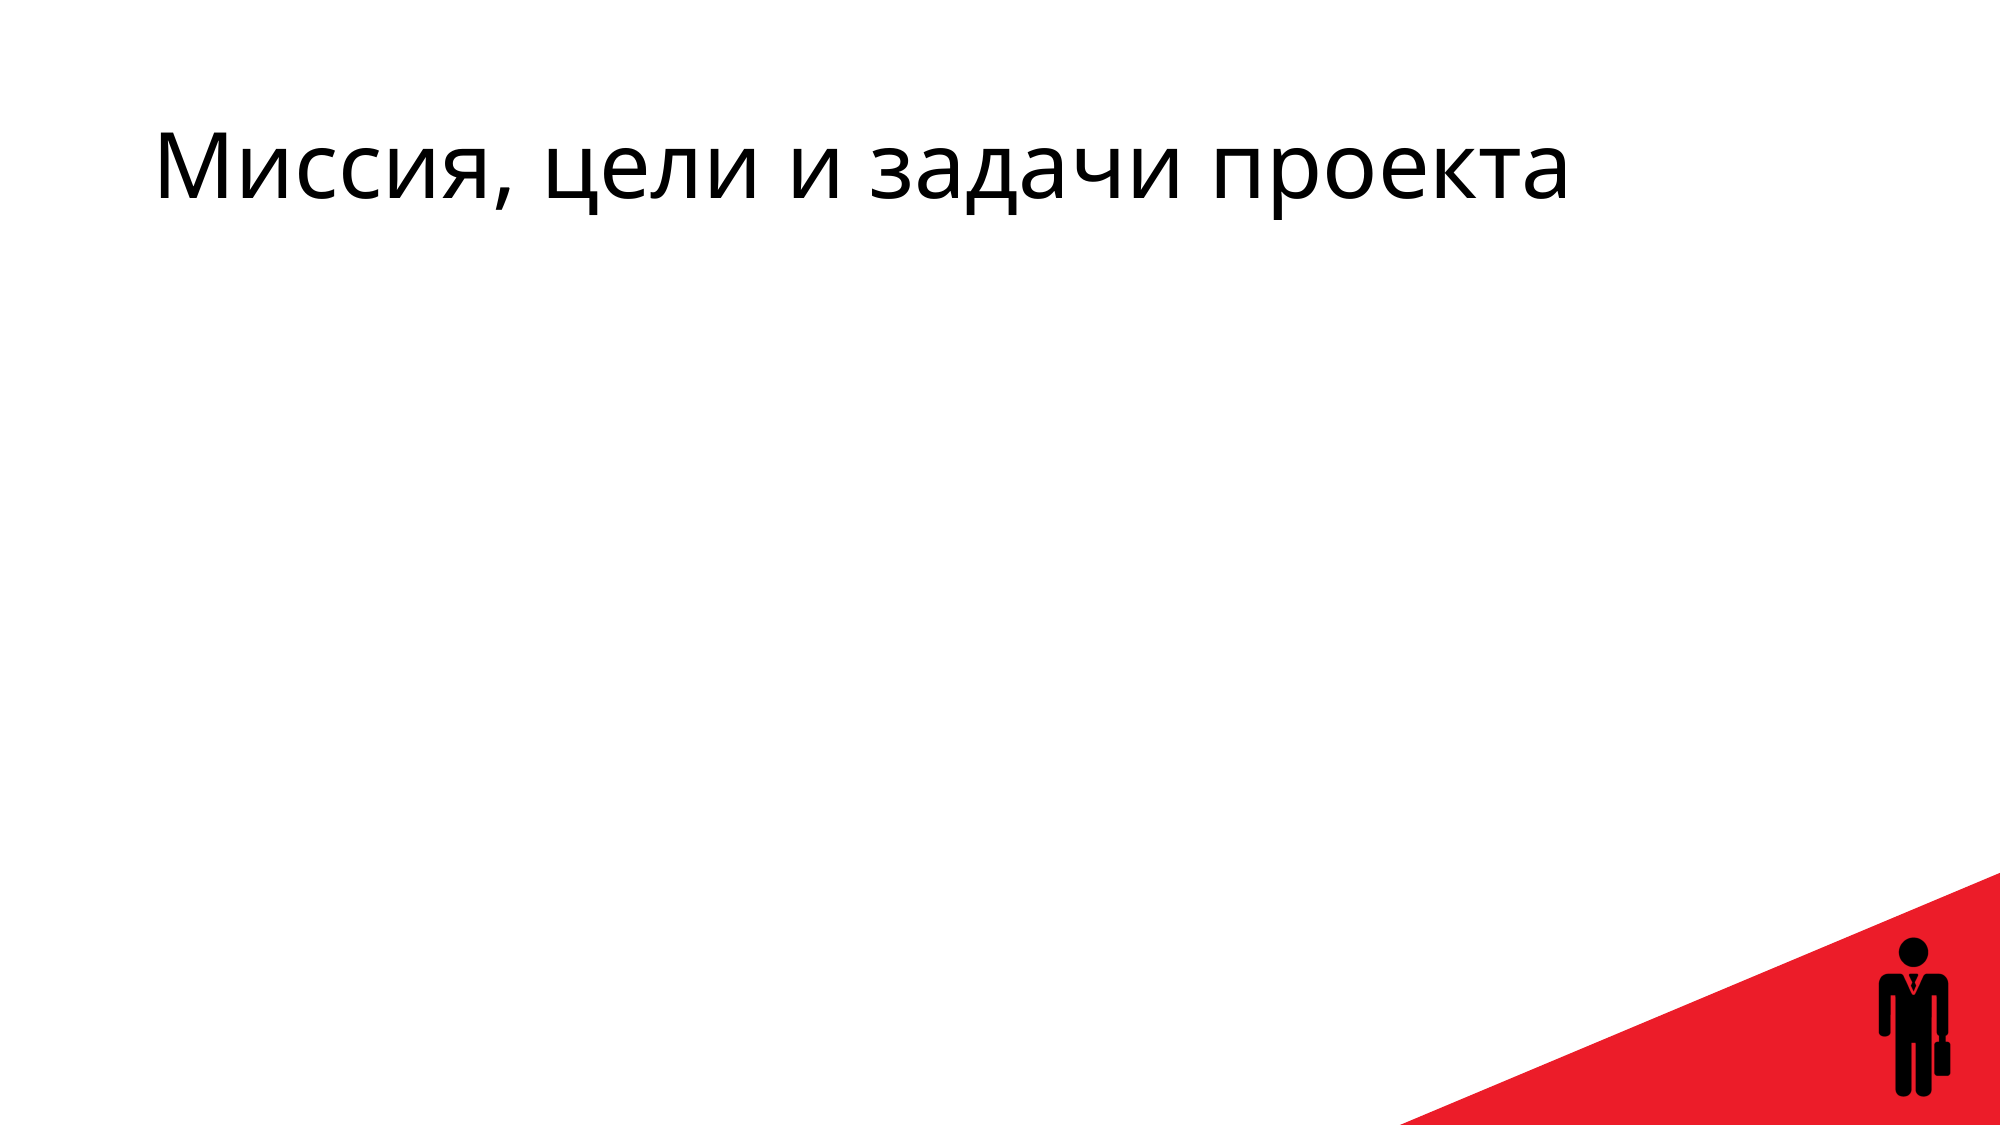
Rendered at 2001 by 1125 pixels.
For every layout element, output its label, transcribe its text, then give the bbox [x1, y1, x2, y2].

title Миссия, цели и задачи проекта [137, 59, 1863, 278]
picture [1840, 931, 1989, 1103]
